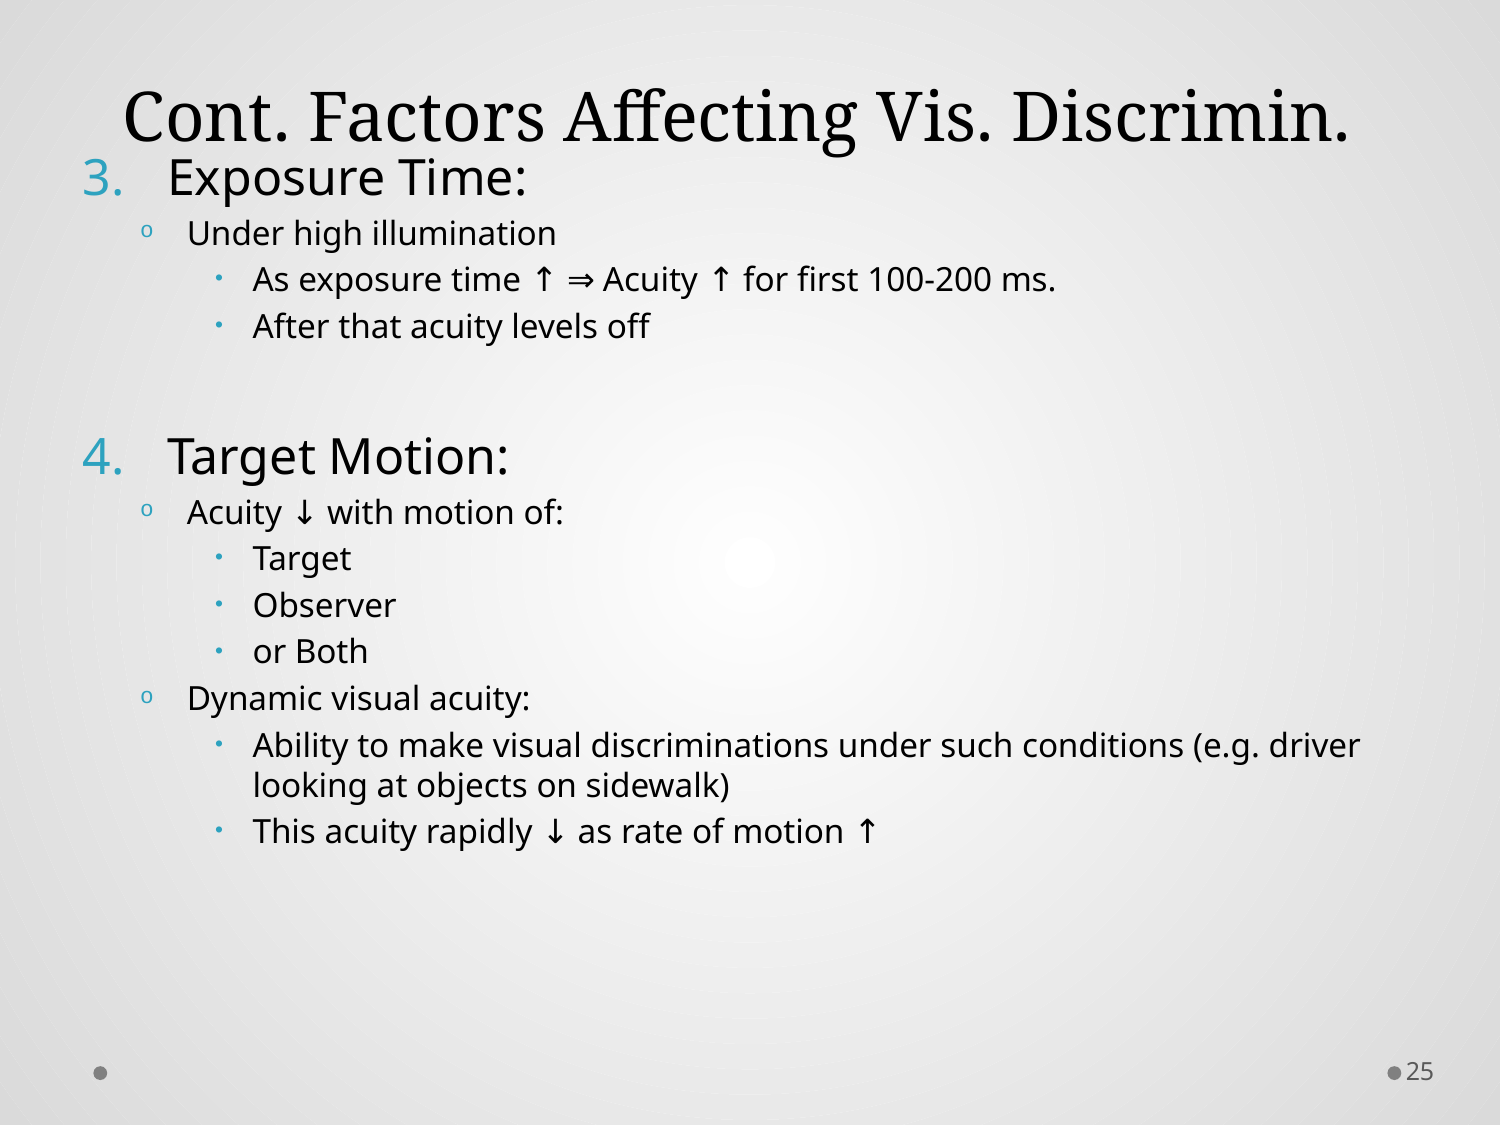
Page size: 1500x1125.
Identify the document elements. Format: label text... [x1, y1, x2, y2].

list Exposure Time: Under high illumination As exposure time ↑ ⇒ Acuity ↑ for first 100-200 ms. After that acuity levels off Target Motion: Acuity ↓ with motion of: Target Observer or Both Dynamic visual acuity: Ability to make visual discriminations under such conditions (e.g. driver looking at objects on sidewalk) This acuity rapidly ↓ as rate of motion ↑ [50, 137, 1400, 1113]
title Cont. Factors Affecting Vis. Discrimin. [62, 62, 1413, 163]
slide_number 25 [1401, 1042, 1494, 1103]
